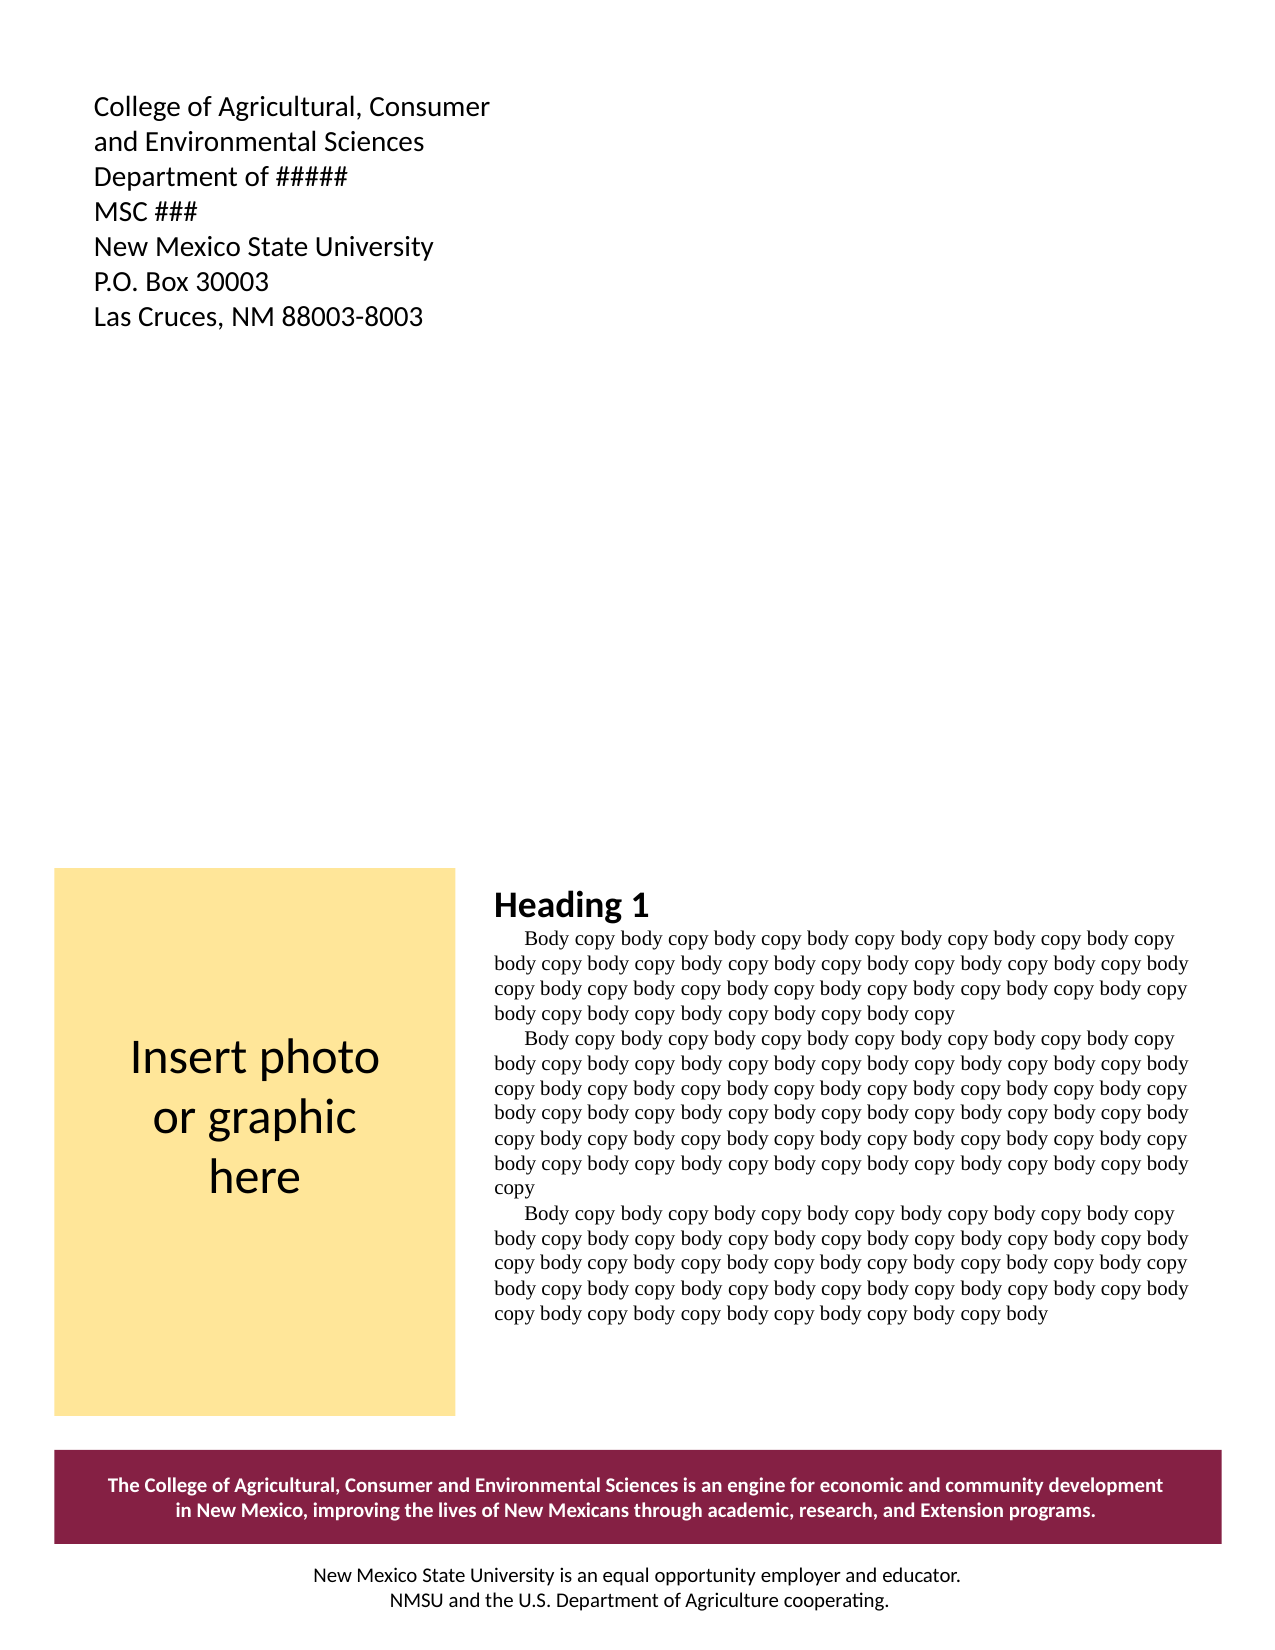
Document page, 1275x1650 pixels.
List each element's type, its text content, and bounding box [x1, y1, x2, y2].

text_box The College of Agricultural, Consumer and Environmental Sciences is an engine for economic and community development in New Mexico, improving the lives of New Mexicans through academic, research, and Extension programs. [76, 1464, 1200, 1522]
text_box Insert photo or graphic here [104, 1016, 405, 1211]
text_box College of Agricultural, Consumer and Environmental Sciences Department of ##### MSC ### New Mexico State University P.O. Box 30003 Las Cruces, NM 88003-8003 [79, 80, 520, 410]
text_box New Mexico State University is an equal opportunity employer and educator. NMSU and the U.S. Department of Agriculture cooperating. [79, 1553, 1201, 1619]
text_box Body copy body copy body copy body copy body copy body copy body copy body copy body copy body copy body copy body copy body copy body copy body copy body copy body copy body copy body copy body copy body copy body copy body copy body copy body copy body copy body copy Body copy body copy body copy body copy body copy body copy body copy body copy body copy body copy body copy body copy body copy body copy body copy body copy body copy body copy body copy body copy body copy body copy body copy body copy body copy body copy body copy body copy body copy body copy body copy body copy body copy body copy body copy body copy body copy body copy body copy body copy body copy body copy body copy body copy body copy Body copy body copy body copy body copy body copy body copy body copy body copy body copy body copy body copy body copy body copy body copy body copy body copy body copy body copy body copy body copy body copy body copy body copy body copy body copy body copy body copy body copy body copy body copy body copy body copy body copy body copy body copy body [479, 916, 1222, 1436]
text_box [53, 867, 456, 1417]
text_box Heading 1 [479, 872, 1166, 933]
text_box [54, 1449, 1222, 1544]
